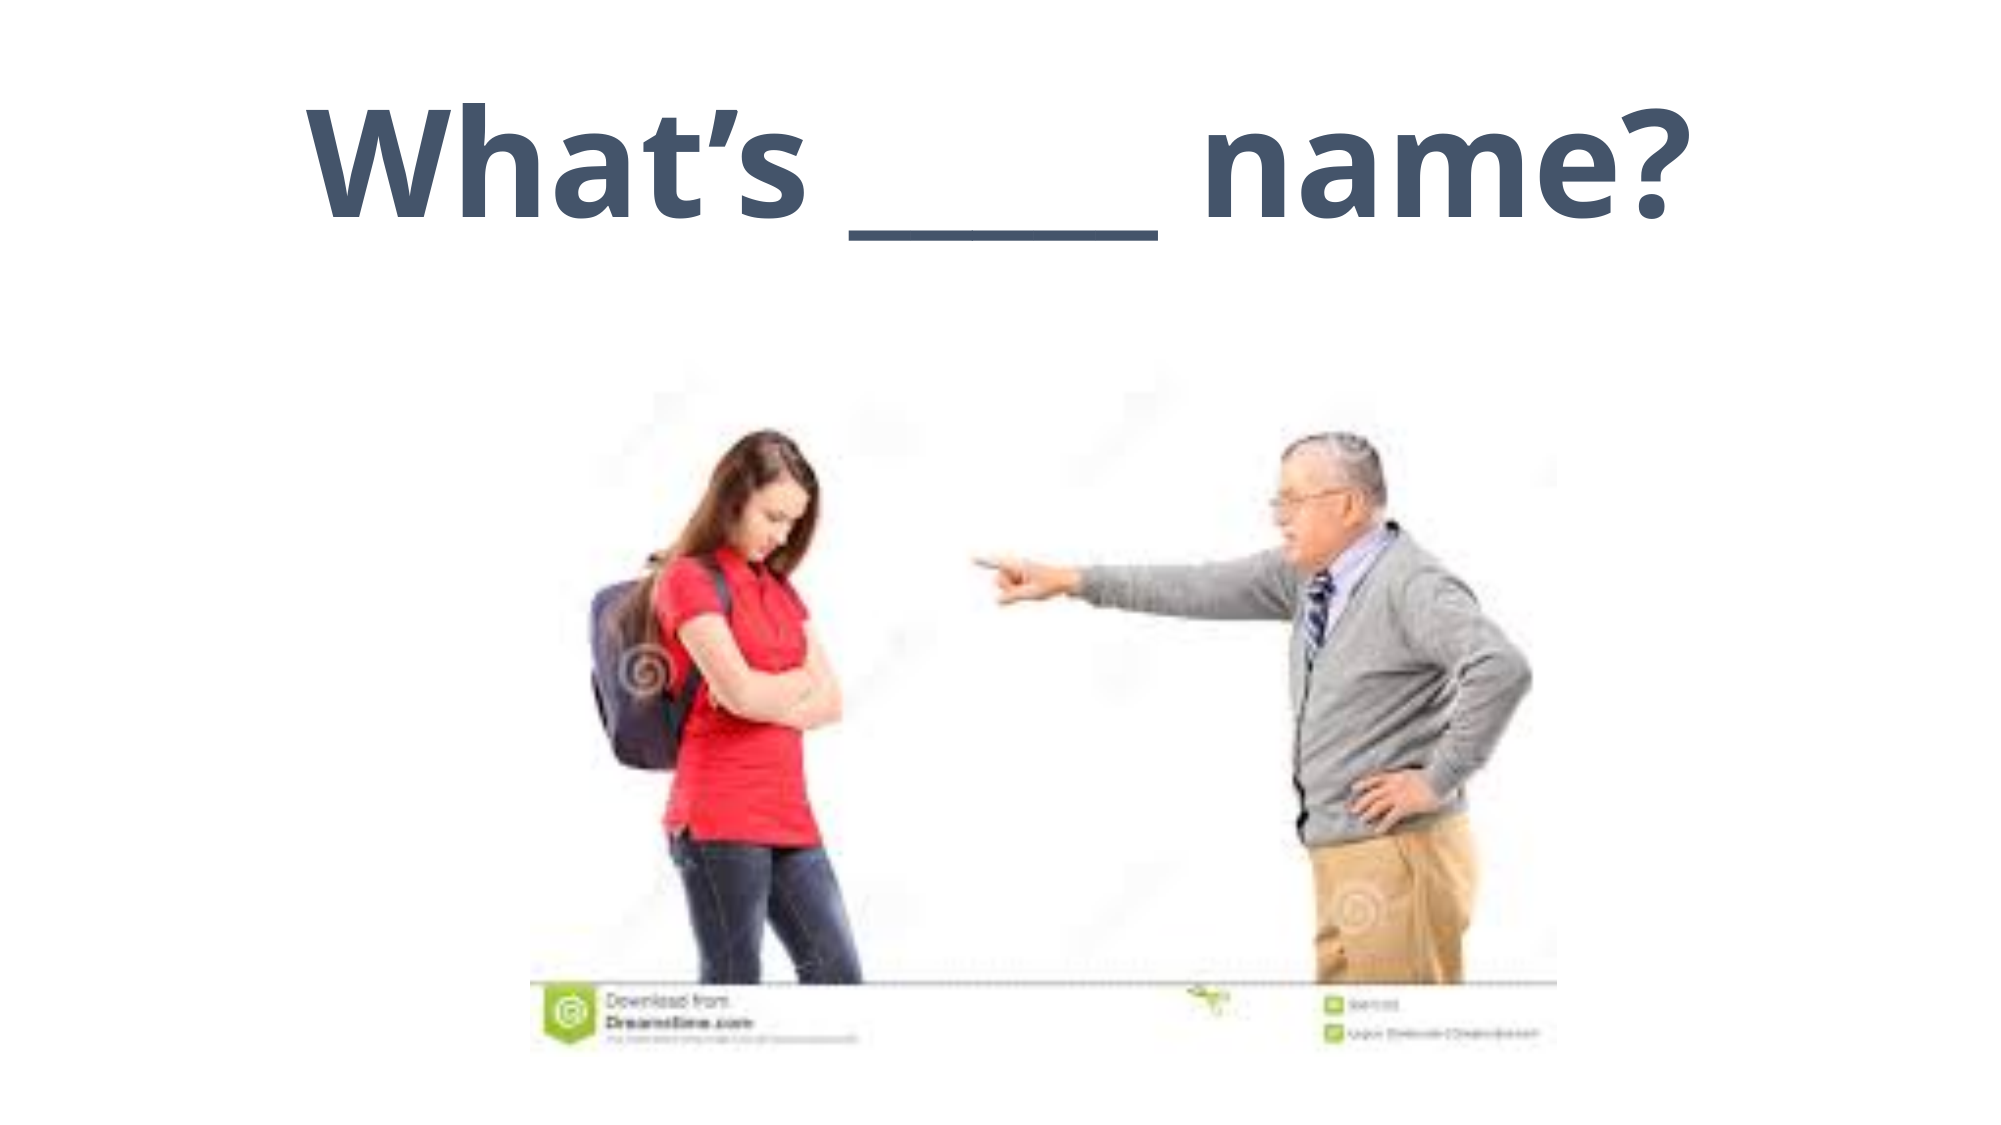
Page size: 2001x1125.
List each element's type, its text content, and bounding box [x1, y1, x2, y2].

title What’s _____ name? [137, 59, 1863, 278]
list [530, 300, 1557, 1057]
